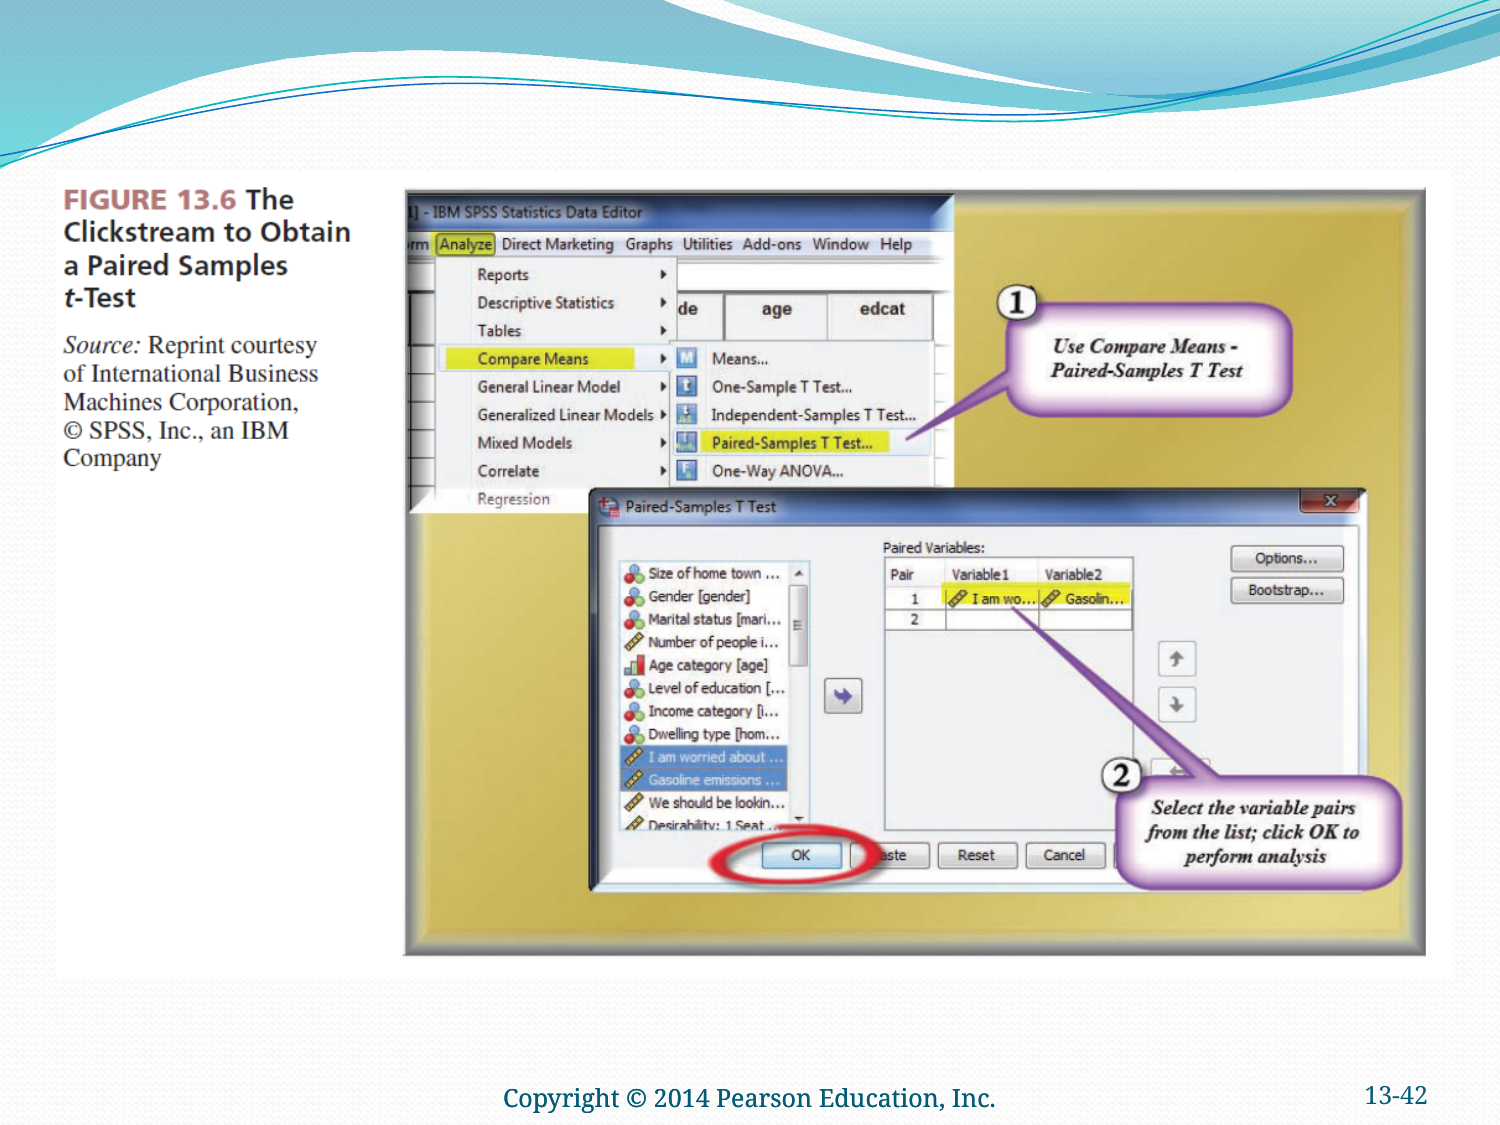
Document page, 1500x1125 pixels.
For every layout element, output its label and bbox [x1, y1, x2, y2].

picture [55, 170, 1452, 978]
